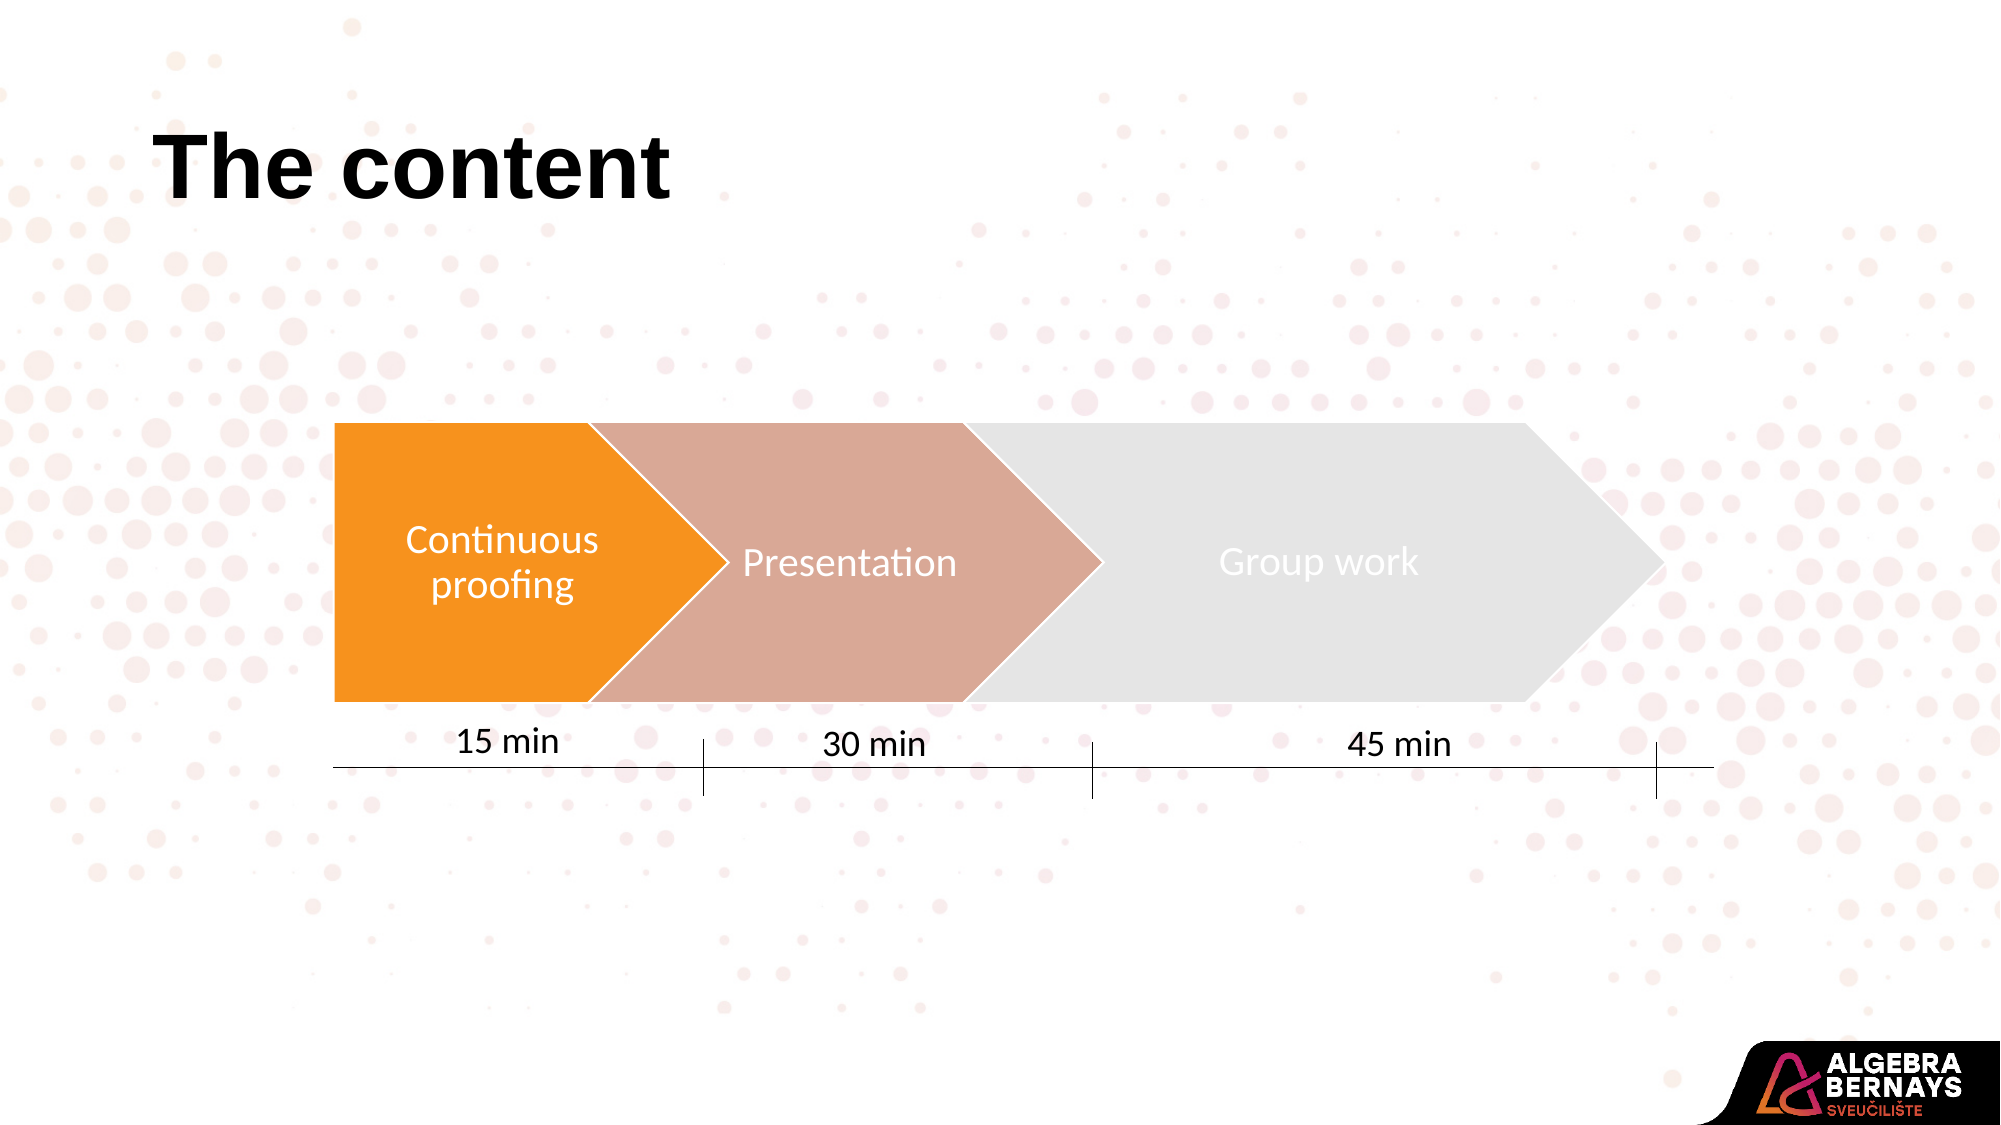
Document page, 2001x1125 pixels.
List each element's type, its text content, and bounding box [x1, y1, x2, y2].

text_box The content [137, 59, 1863, 278]
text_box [333, 768, 1667, 1007]
picture [0, 0, 2000, 1125]
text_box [333, 117, 1667, 767]
